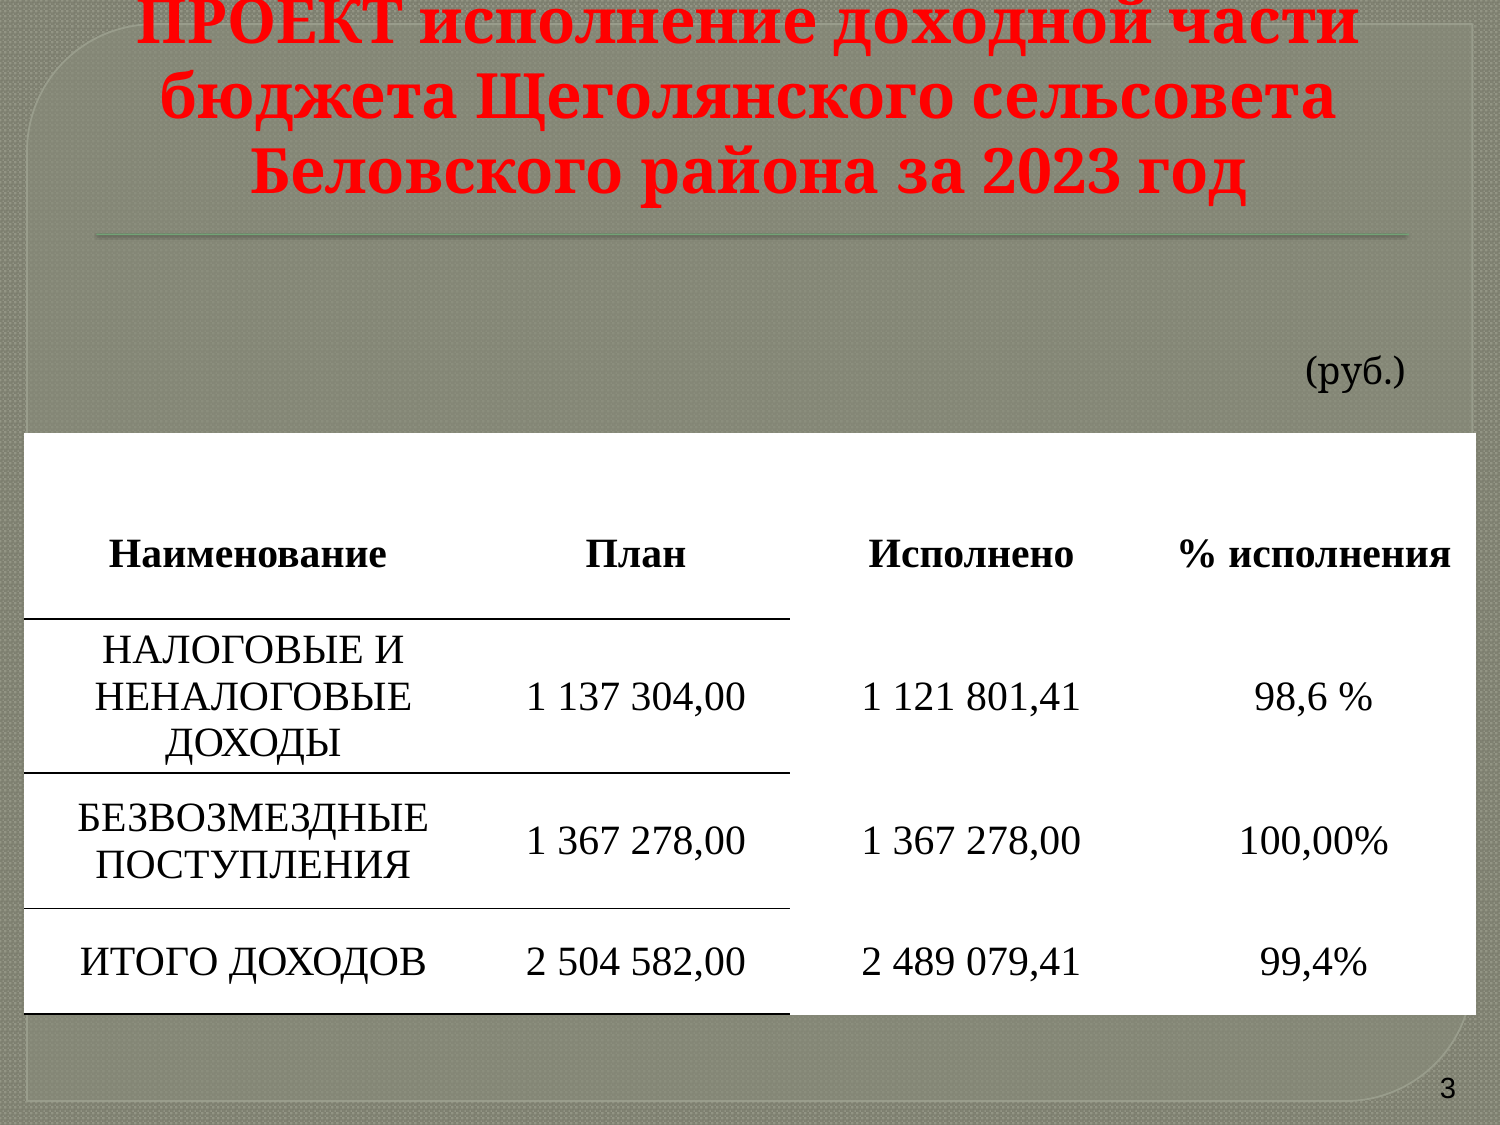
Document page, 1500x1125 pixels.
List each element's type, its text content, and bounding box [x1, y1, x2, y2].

table_cell 1 137 304,00 [483, 620, 790, 772]
table_cell 100,00% [1154, 774, 1474, 908]
table_cell НАЛОГОВЫЕ И НЕНАЛОГОВЫЕ ДОХОДЫ [26, 620, 481, 772]
table_cell 2 489 079,41 [791, 909, 1152, 1013]
table_header Исполнено [791, 434, 1152, 616]
table_cell 1 121 801,41 [791, 622, 1152, 772]
table_cell 99,4% [1154, 909, 1474, 1013]
table_cell 2 504 582,00 [483, 909, 790, 1013]
text_box (руб.) [1221, 339, 1421, 400]
table_header Наименование [26, 434, 481, 618]
title ПРОЕКТ исполнение доходной части бюджета Щеголянского сельсовета Беловского района за 2023 год [82, 140, 1408, 284]
table_cell 1 367 278,00 [791, 774, 1152, 908]
table_cell 1 367 278,00 [483, 774, 790, 908]
table_cell ИТОГО ДОХОДОВ [26, 909, 481, 1013]
table_header % исполнения [1154, 434, 1474, 616]
table_cell 98,6 % [1154, 622, 1474, 772]
table_header План [483, 434, 790, 618]
text_box 3 [1425, 1062, 1475, 1113]
table_cell БЕЗВОЗМЕЗДНЫЕ ПОСТУПЛЕНИЯ [26, 774, 481, 908]
